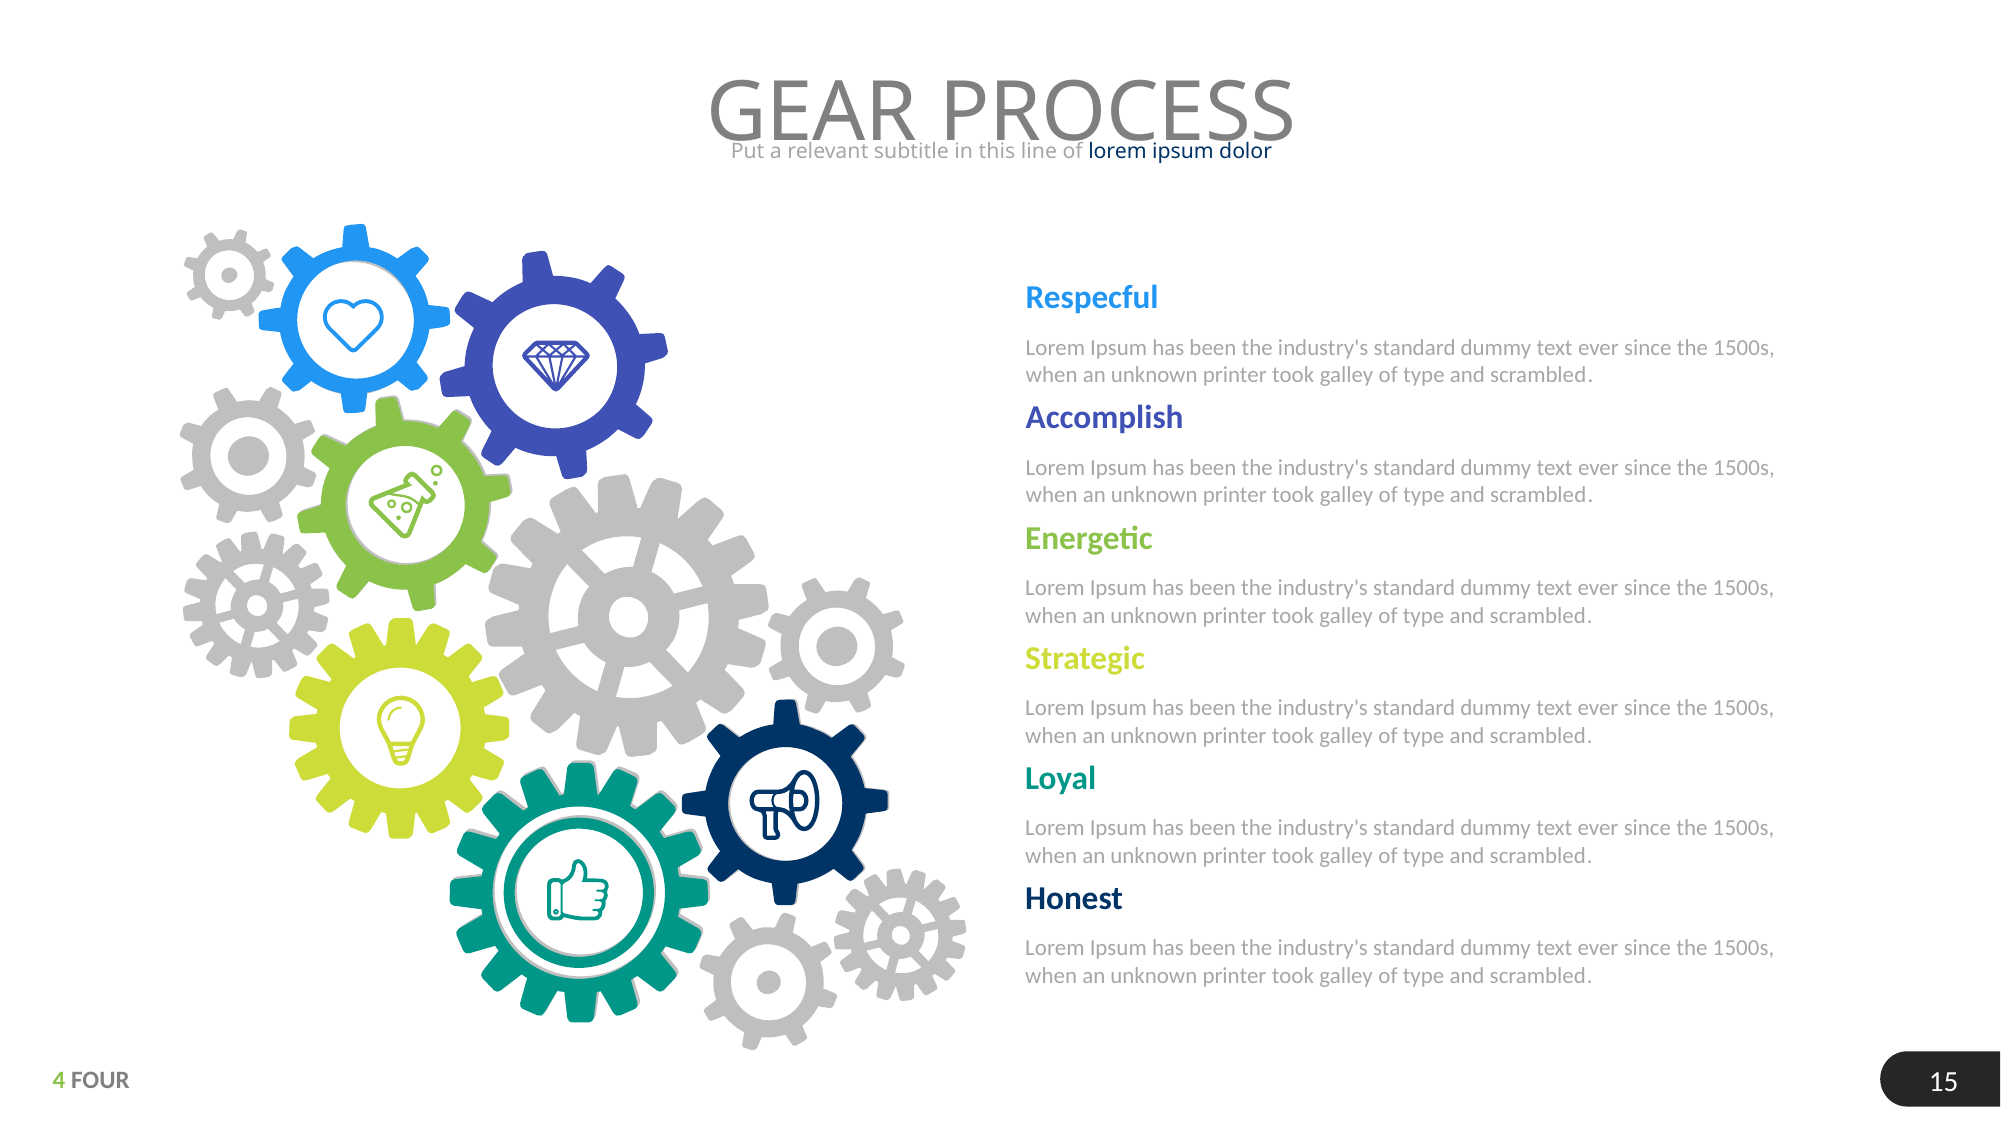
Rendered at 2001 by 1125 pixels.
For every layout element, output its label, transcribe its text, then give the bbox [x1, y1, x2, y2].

text_box Strategic Lorem Ipsum has been the industry's standard dummy text ever since the 1500s, when an unknown printer took galley of type and scrambled. [1010, 628, 1803, 745]
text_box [179, 223, 967, 1051]
text_box Accomplish Lorem Ipsum has been the industry's standard dummy text ever since the 1500s, when an unknown printer took galley of type and scrambled. [1010, 387, 1803, 505]
text_box GEAR PROCESS [663, 0, 1340, 165]
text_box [547, 858, 609, 921]
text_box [368, 464, 443, 539]
text_box Respecful Lorem Ipsum has been the industry's standard dummy text ever since the 1500s, when an unknown printer took galley of type and scrambled. [1010, 267, 1803, 385]
text_box 15 [1867, 1055, 2000, 1105]
text_box Put a relevant subtitle in this line of lorem ipsum dolor [713, 118, 1290, 182]
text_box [376, 695, 425, 766]
text_box Energetic Lorem Ipsum has been the industry's standard dummy text ever since the 1500s, when an unknown printer took galley of type and scrambled. [1010, 508, 1803, 625]
text_box Loyal Lorem Ipsum has been the industry's standard dummy text ever since the 1500s, when an unknown printer took galley of type and scrambled. [1010, 748, 1803, 865]
text_box Honest Lorem Ipsum has been the industry's standard dummy text ever since the 1500s, when an unknown printer took galley of type and scrambled. [1010, 868, 1803, 985]
